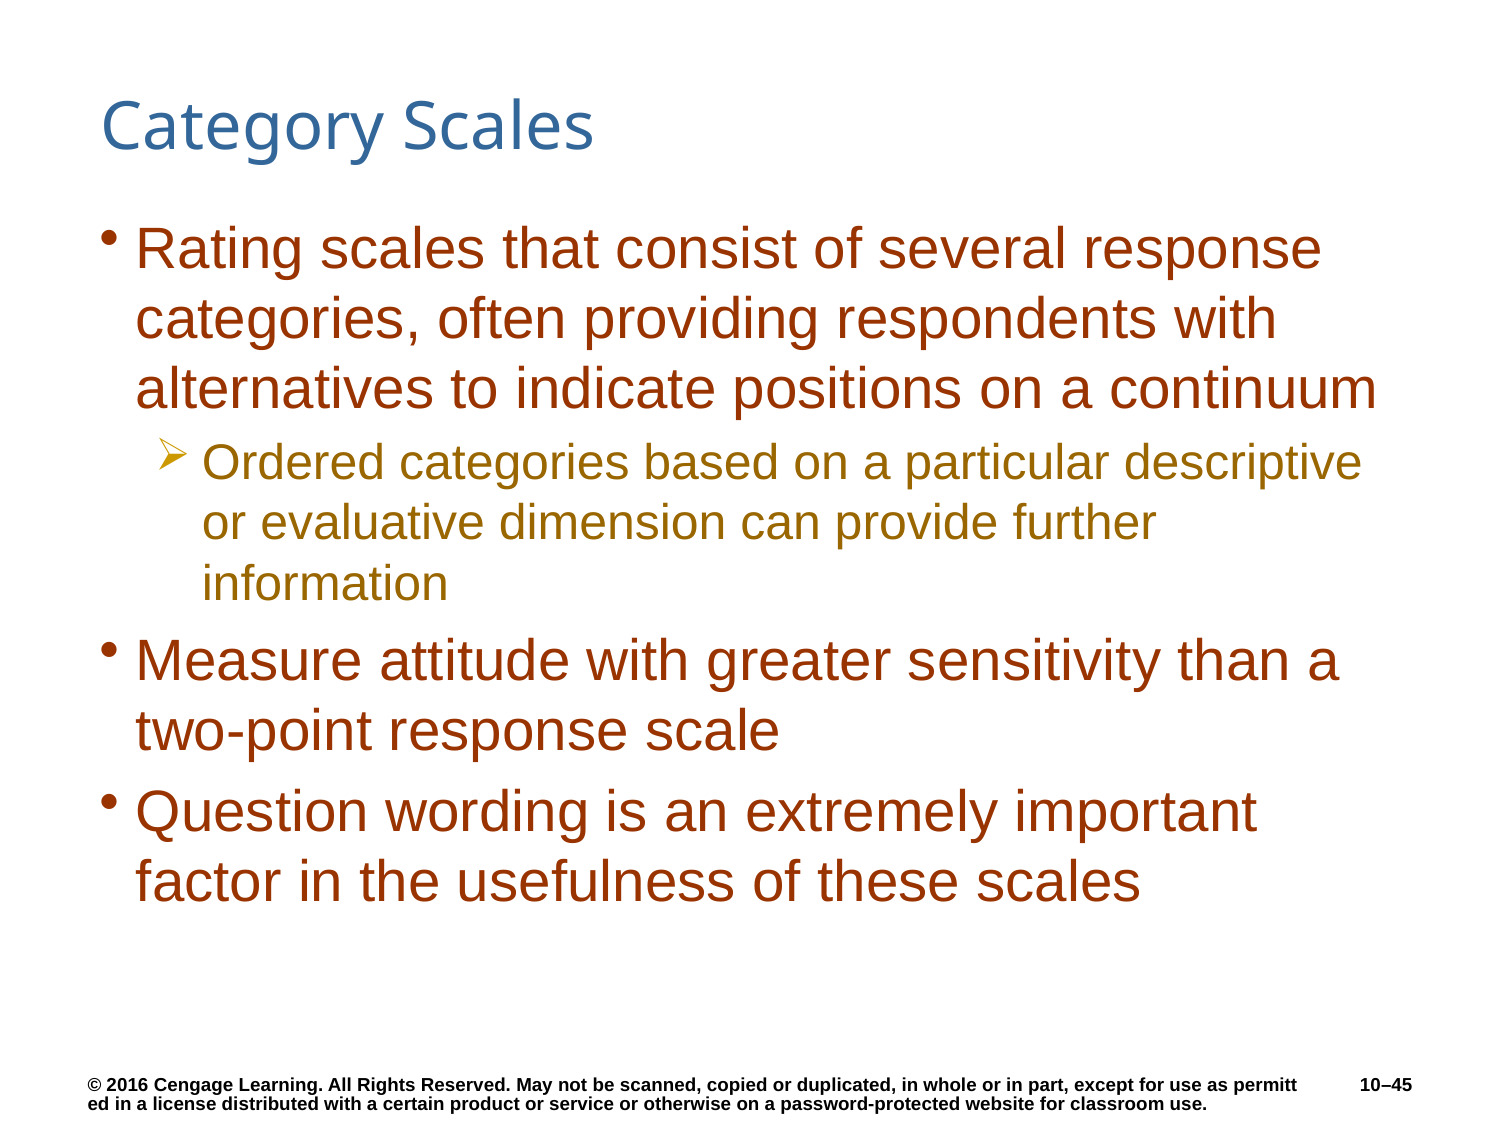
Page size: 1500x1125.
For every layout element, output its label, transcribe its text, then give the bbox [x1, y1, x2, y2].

title Category Scales [85, 75, 1411, 171]
list Rating scales that consist of several response categories, often providing respondents with alternatives to indicate positions on a continuum Ordered categories based on a particular descriptive or evaluative dimension can provide further information Measure attitude with greater sensitivity than a two-point response scale Question wording is an extremely important factor in the usefulness of these scales [84, 202, 1414, 1013]
slide_number 10–45 [1050, 1042, 1413, 1103]
footer © 2016 Cengage Learning. All Rights Reserved. May not be scanned, copied or duplicated, in whole or in part, except for use as permitted in a license distributed with a certain product or service or otherwise on a password-protected website for classroom use. [87, 1057, 1050, 1103]
